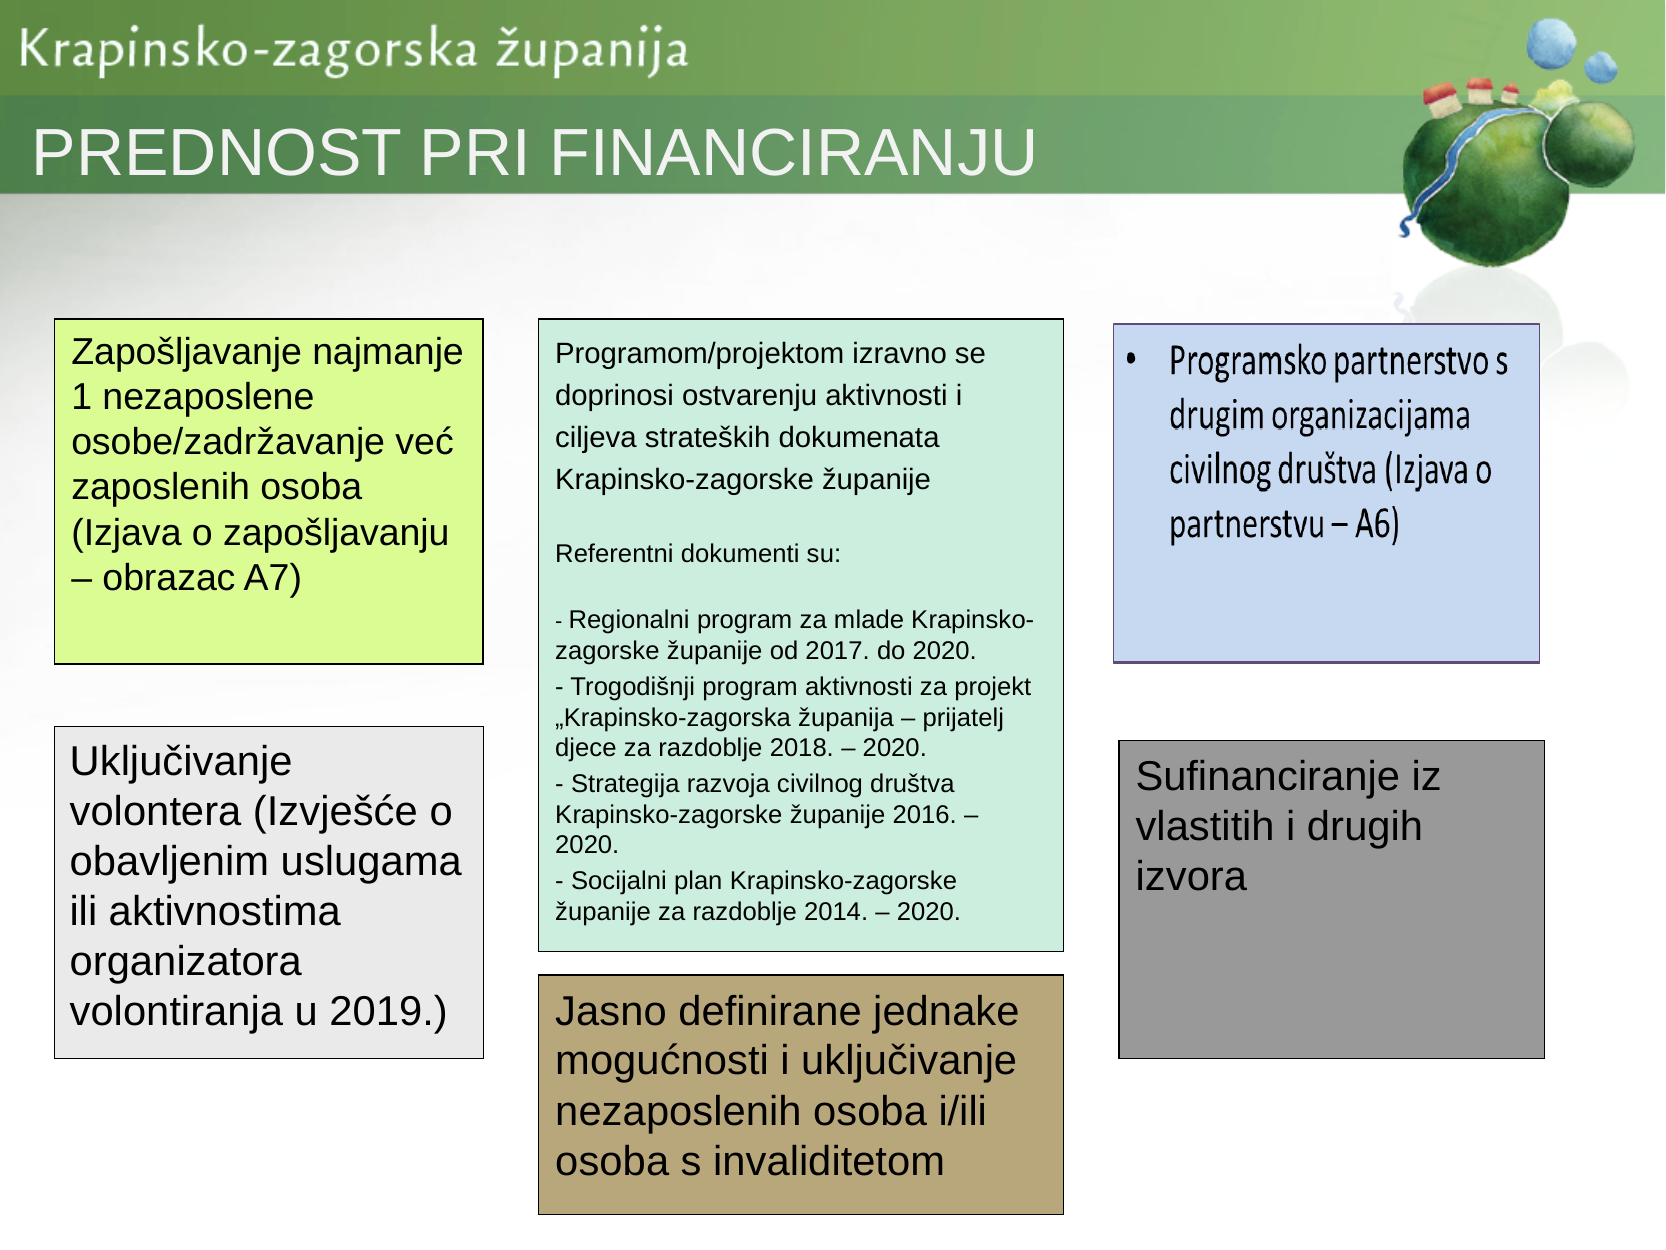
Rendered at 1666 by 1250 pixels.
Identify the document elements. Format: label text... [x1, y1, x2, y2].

text_box Jasno definirane jednake mogućnosti i uključivanje nezaposlenih osoba i/ili osoba s invaliditetom [538, 974, 1064, 1215]
text_box Programom/projektom izravno se doprinosi ostvarenju aktivnosti i ciljeva strateških dokumenata Krapinsko-zagorske županije Referentni dokumenti su: - Regionalni program za mlade Krapinsko-zagorske županije od 2017. do 2020. - Trogodišnji program aktivnosti za projekt „Krapinsko-zagorska županija – prijatelj djece za razdoblje 2018. – 2020. - Strategija razvoja civilnog društva Krapinsko-zagorske županije 2016. – 2020. - Socijalni plan Krapinsko-zagorske županije za razdoblje 2014. – 2020. [538, 318, 1064, 952]
list PREDNOST PRI FINANCIRANJU [14, 100, 1579, 1169]
picture [0, 0, 1666, 1250]
text_box Zapošljavanje najmanje 1 nezaposlene osobe/zadržavanje već zaposlenih osoba (Izjava o zapošljavanju – obrazac A7) [54, 318, 484, 664]
text_box Uključivanje volontera (Izvješće o obavljenim uslugama ili aktivnostima organizatora volontiranja u 2019.) [54, 726, 484, 1059]
text_box Sufinanciranje iz vlastitih i drugih izvora [1119, 740, 1545, 1059]
